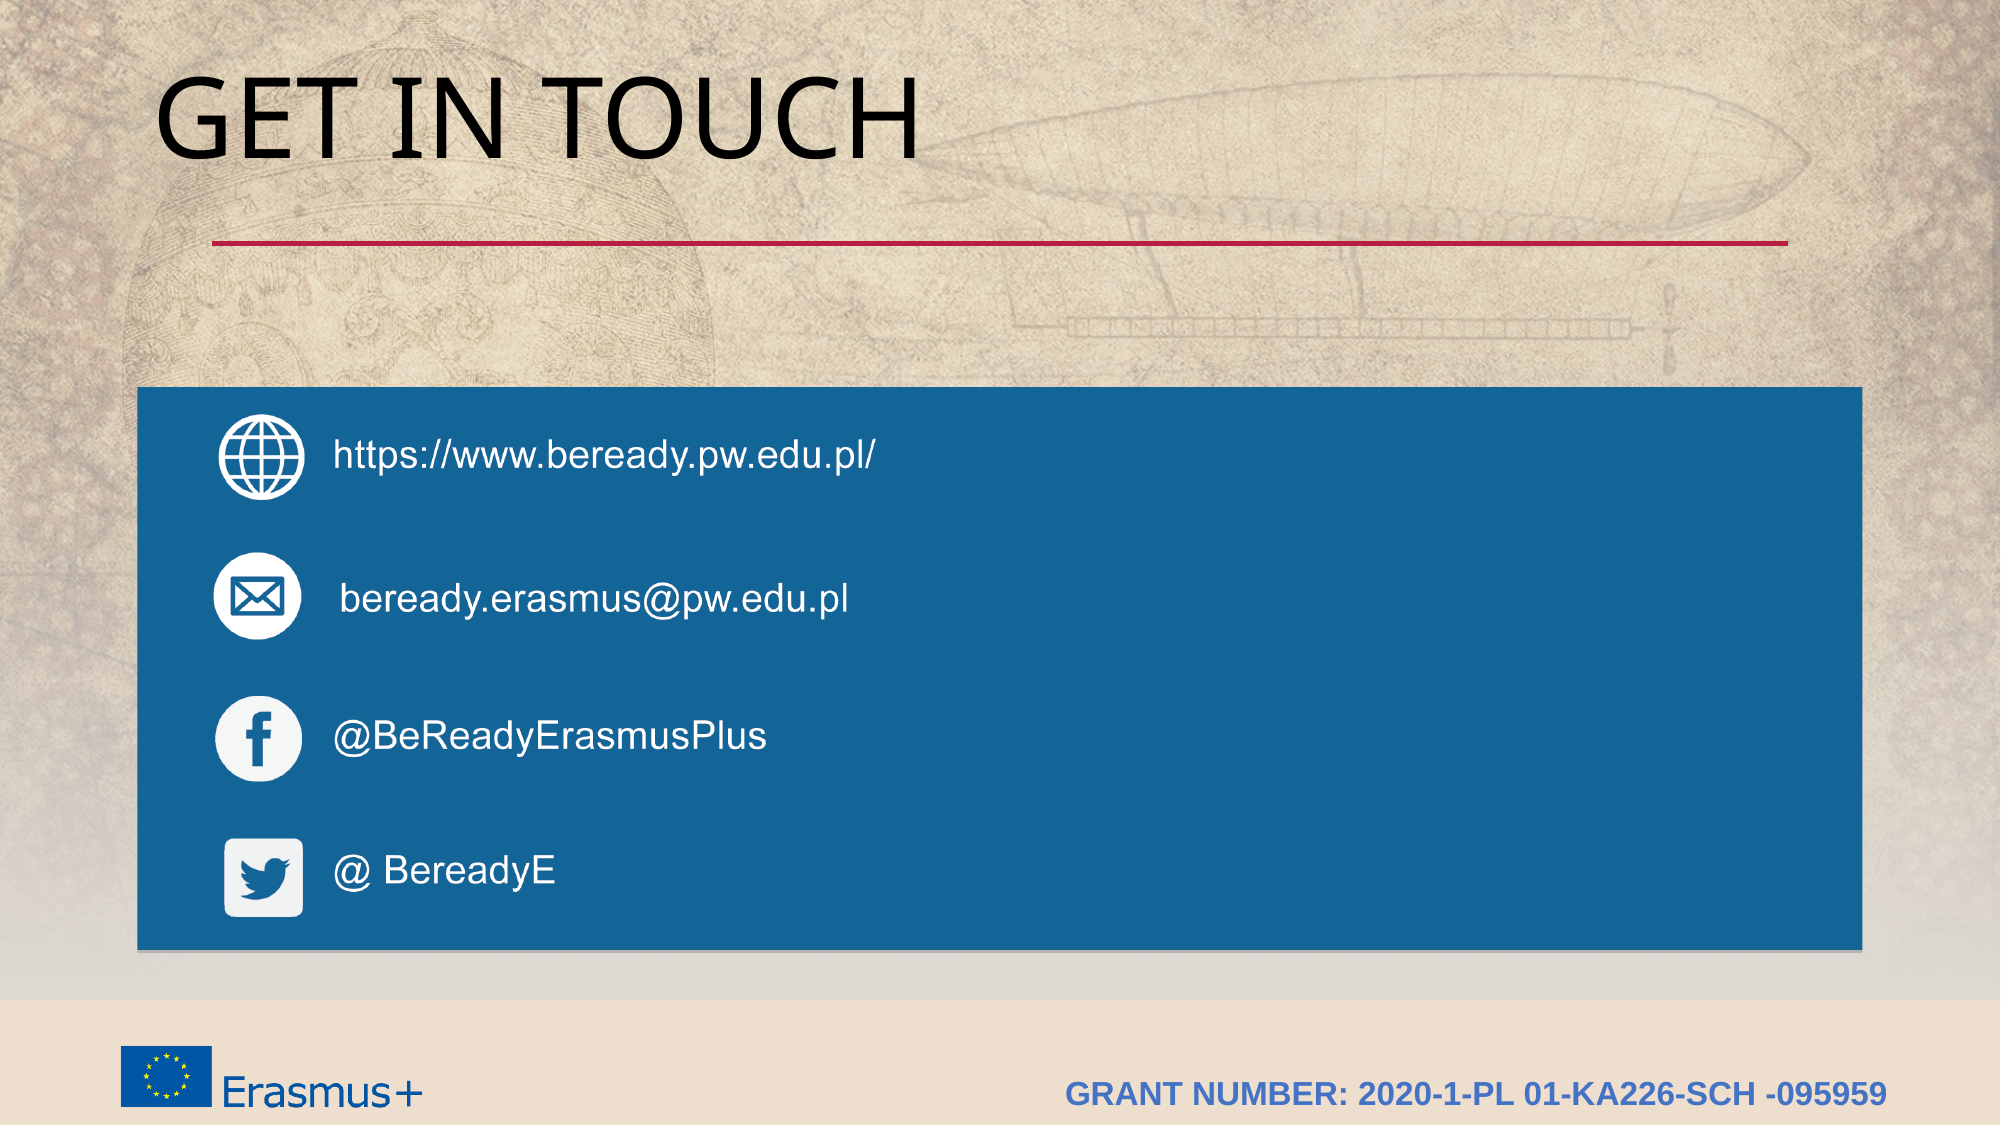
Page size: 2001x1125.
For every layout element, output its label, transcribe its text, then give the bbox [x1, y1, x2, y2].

text_box GRANT NUMBER: 2020-1-PL 01-KA226-SCH -095959 [0, 999, 2000, 1125]
title Get in touch [137, 37, 1863, 190]
picture [137, 387, 1863, 953]
picture [103, 1028, 440, 1125]
